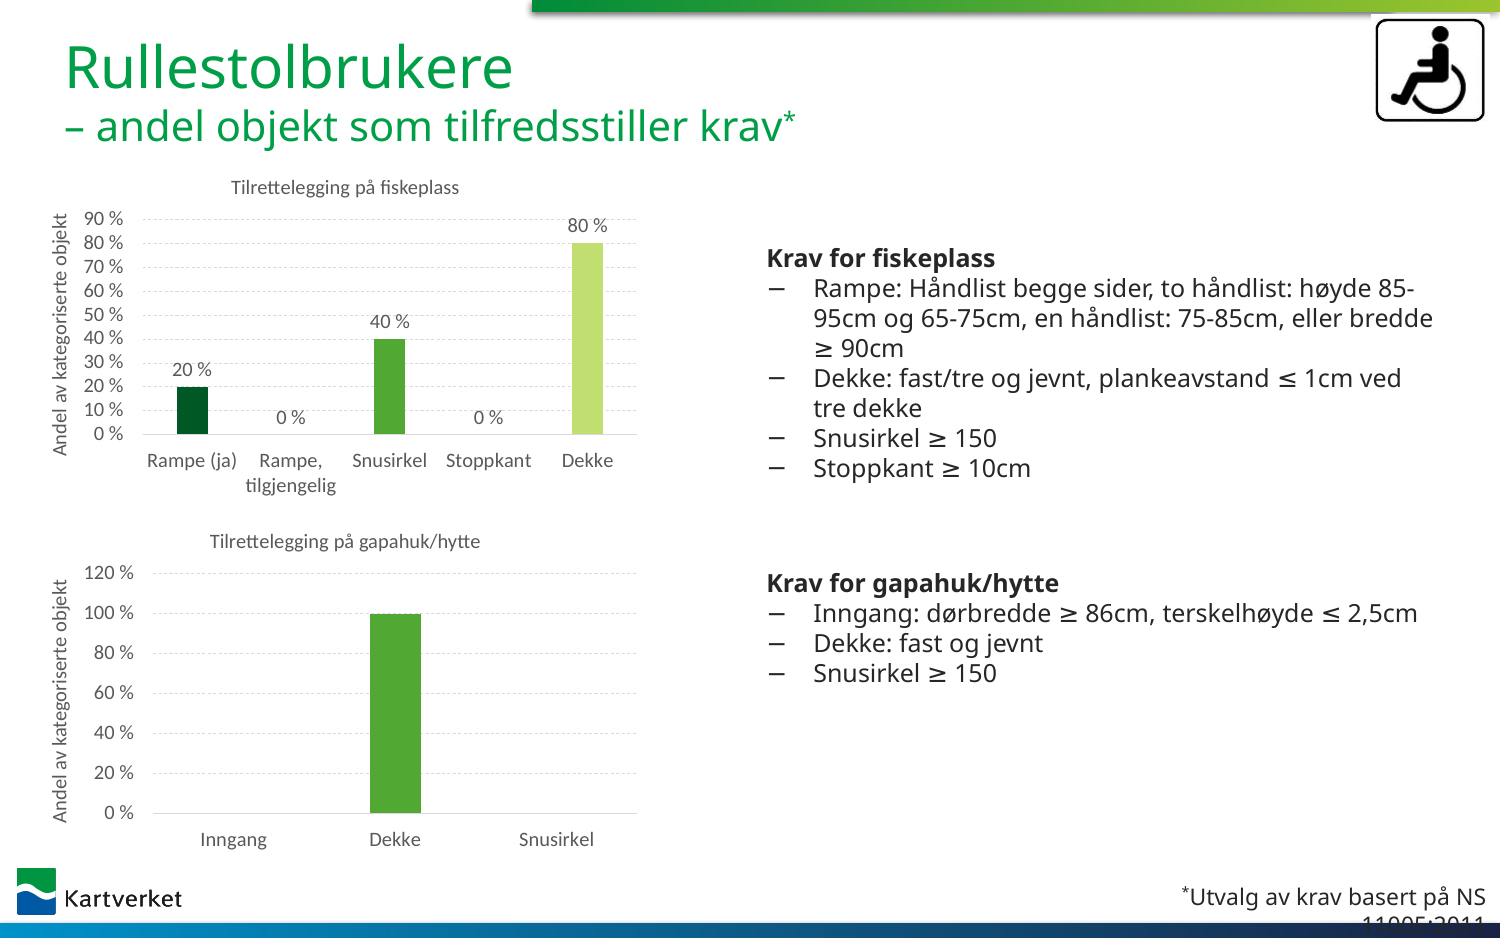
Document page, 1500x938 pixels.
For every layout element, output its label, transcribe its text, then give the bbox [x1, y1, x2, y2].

picture [1371, 13, 1491, 127]
picture [41, 520, 650, 859]
text_box *Utvalg av krav basert på NS 11005:2011 [1068, 873, 1500, 938]
text_box Krav for fiskeplass Rampe: Håndlist begge sider, to håndlist: høyde 85-95cm og 65-75cm, en håndlist: 75-85cm, eller bredde ≥ 90cm Dekke: fast/tre og jevnt, plankeavstand ≤ 1cm ved tre dekke Snusirkel ≥ 150 Stoppkant ≥ 10cm [751, 235, 1452, 490]
text_box Rullestolbrukere – andel objekt som tilfredsstiller krav* [49, 29, 1431, 158]
text_box Krav for gapahuk/hytte Inngang: dørbredde ≥ 86cm, terskelhøyde ≤ 2,5cm Dekke: fast og jevnt Snusirkel ≥ 150 [751, 560, 1452, 695]
picture [41, 166, 650, 505]
